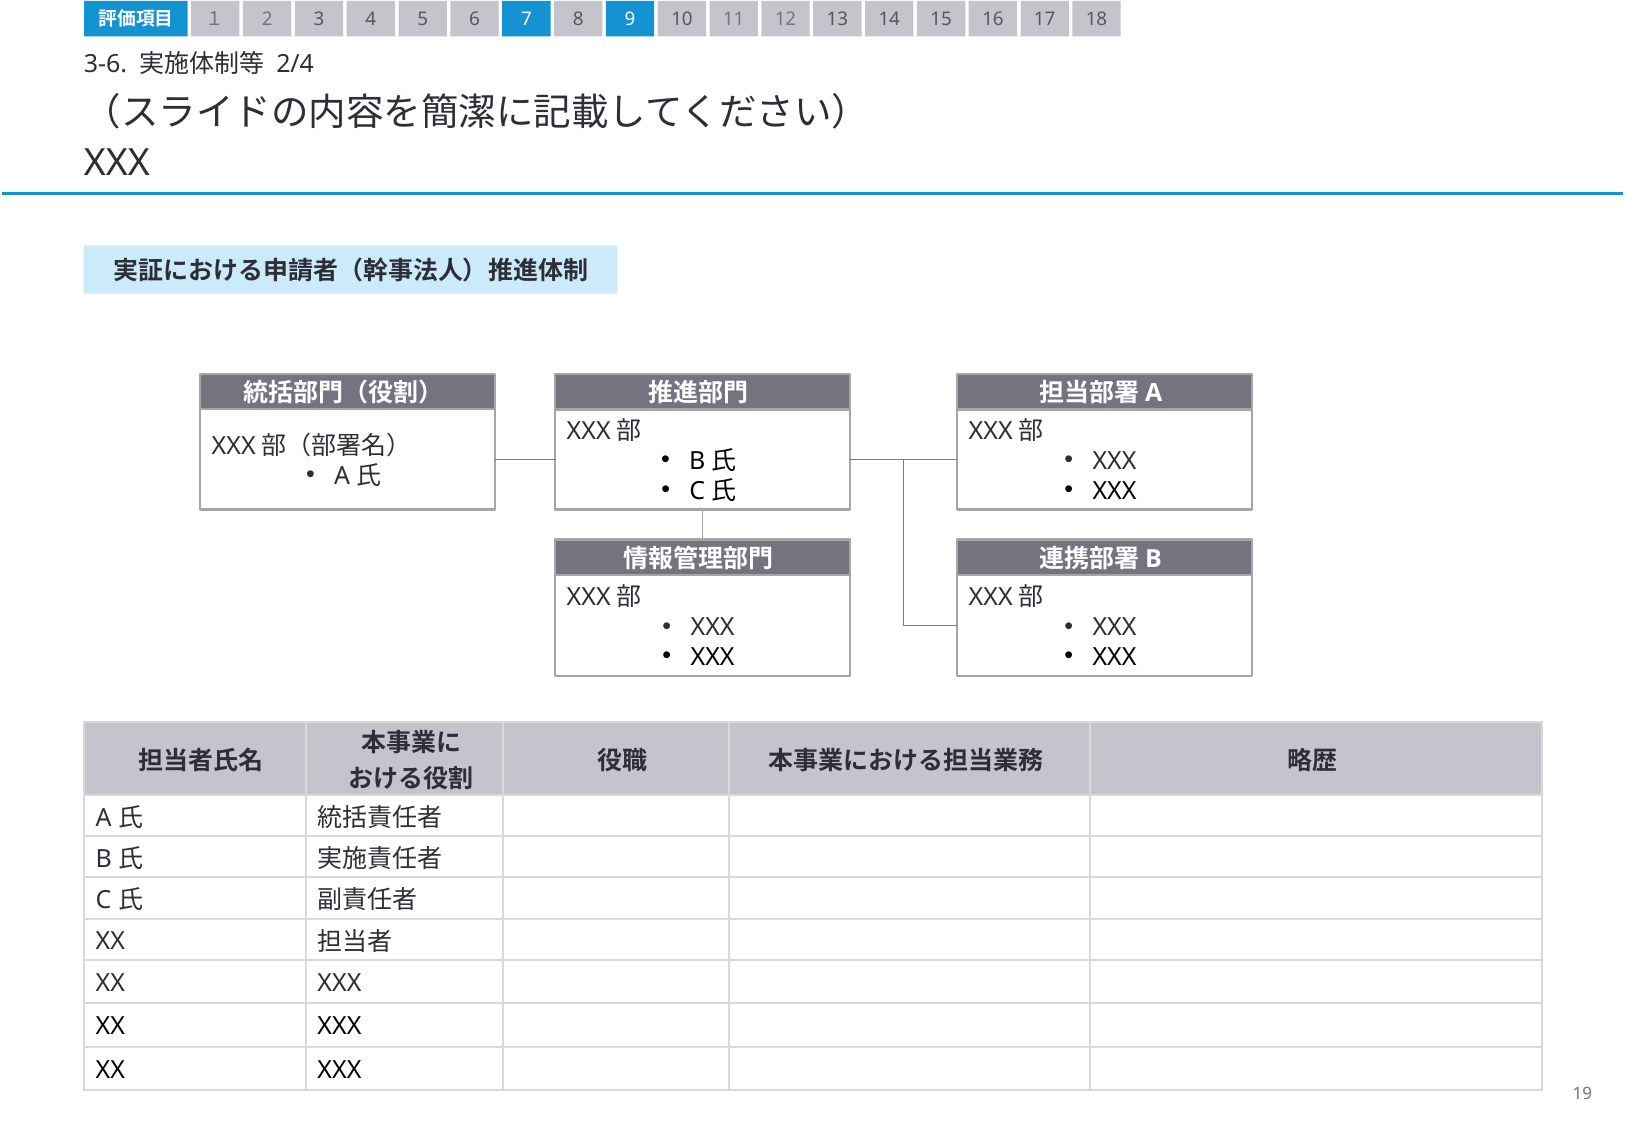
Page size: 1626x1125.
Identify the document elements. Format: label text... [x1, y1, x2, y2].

table_cell [504, 920, 728, 959]
table_cell XX [85, 920, 305, 959]
table_cell [1091, 796, 1541, 835]
table_cell [1091, 878, 1541, 918]
text_box XXX部（部署名） A氏 [199, 408, 496, 510]
text_box 推進部門 [554, 373, 851, 410]
table_cell 担当者 [307, 920, 502, 959]
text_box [849, 460, 958, 626]
list 3-6. 実施体制等 2/4 [84, 40, 1543, 82]
table_cell [504, 878, 728, 918]
list （スライドの内容を簡潔に記載してください） XXX [84, 83, 1543, 183]
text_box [83, 0, 1122, 37]
text_box 担当部署A [956, 373, 1253, 410]
table_header 略歴 [1091, 723, 1541, 794]
table_cell [730, 796, 1089, 835]
table_header 役職 [504, 723, 728, 794]
table_cell [504, 961, 728, 1002]
table_cell [1091, 1004, 1541, 1046]
table_header 担当者氏名 [85, 723, 305, 794]
text_box 実証における申請者（幹事法人）推進体制 [83, 244, 618, 295]
text_box XXX部 XXX XXX [956, 576, 1253, 676]
table_cell 実施責任者 [307, 837, 502, 876]
table_cell [504, 837, 728, 876]
table_cell [1091, 961, 1541, 1002]
table_cell [504, 1048, 728, 1089]
table_cell XX [85, 1048, 305, 1089]
table_cell [730, 878, 1089, 918]
table_cell [1091, 1048, 1541, 1089]
table_cell A氏 [85, 796, 305, 835]
table_cell [1091, 837, 1541, 876]
text_box 統括部門（役割） [199, 373, 496, 408]
table_cell [730, 837, 1089, 876]
table_cell B氏 [85, 837, 305, 876]
table_header 本事業に おける役割 [307, 723, 502, 794]
table_cell XXX [307, 1004, 502, 1046]
table_cell 副責任者 [307, 878, 502, 918]
table_cell [730, 1048, 1089, 1089]
table_cell XX [85, 961, 305, 1002]
table_cell [730, 1004, 1089, 1046]
text_box XXX部 XXX XXX [956, 410, 1253, 510]
table_header 本事業における担当業務 [730, 723, 1089, 794]
table_cell [504, 1004, 728, 1046]
table_cell XXX [307, 1048, 502, 1089]
table_cell XX [85, 1004, 305, 1046]
table_cell [730, 961, 1089, 1002]
table_cell [504, 796, 728, 835]
table_cell [1091, 920, 1541, 959]
text_box XXX部 XXX XXX [554, 576, 851, 676]
table_cell XXX [307, 961, 502, 1002]
text_box 連携部署B [958, 539, 1253, 576]
text_box XXX部 B氏 C氏 [554, 410, 851, 510]
table_cell 統括責任者 [307, 796, 502, 835]
table_cell [730, 920, 1089, 959]
text_box 情報管理部門 [554, 539, 849, 576]
table_cell C氏 [85, 878, 305, 918]
